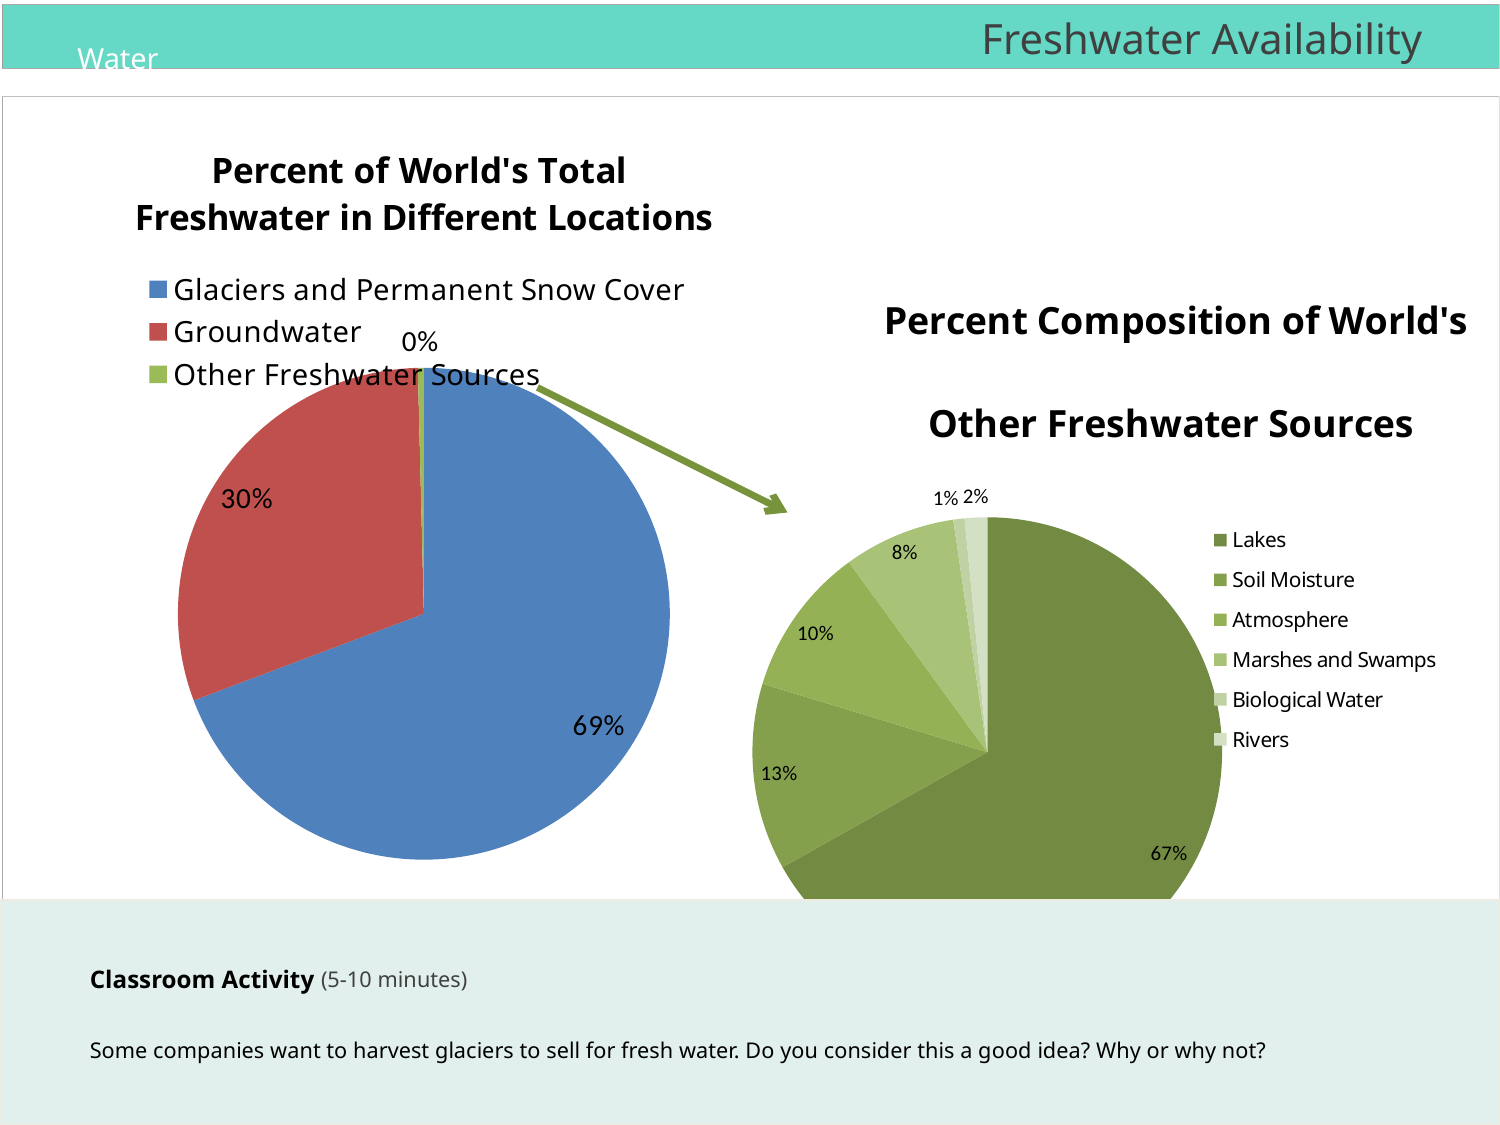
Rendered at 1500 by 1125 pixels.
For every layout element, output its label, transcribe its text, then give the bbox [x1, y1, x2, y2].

text_box Classroom Activity (5-10 minutes) Some companies want to harvest glaciers to sell for fresh water. Do you consider this a good idea? Why or why not? [75, 928, 1450, 1071]
chart [37, 112, 1486, 1013]
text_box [537, 387, 788, 513]
title Freshwater Availability [587, 12, 1438, 63]
picture [0, 0, 1500, 899]
text_box [0, 899, 1500, 1125]
